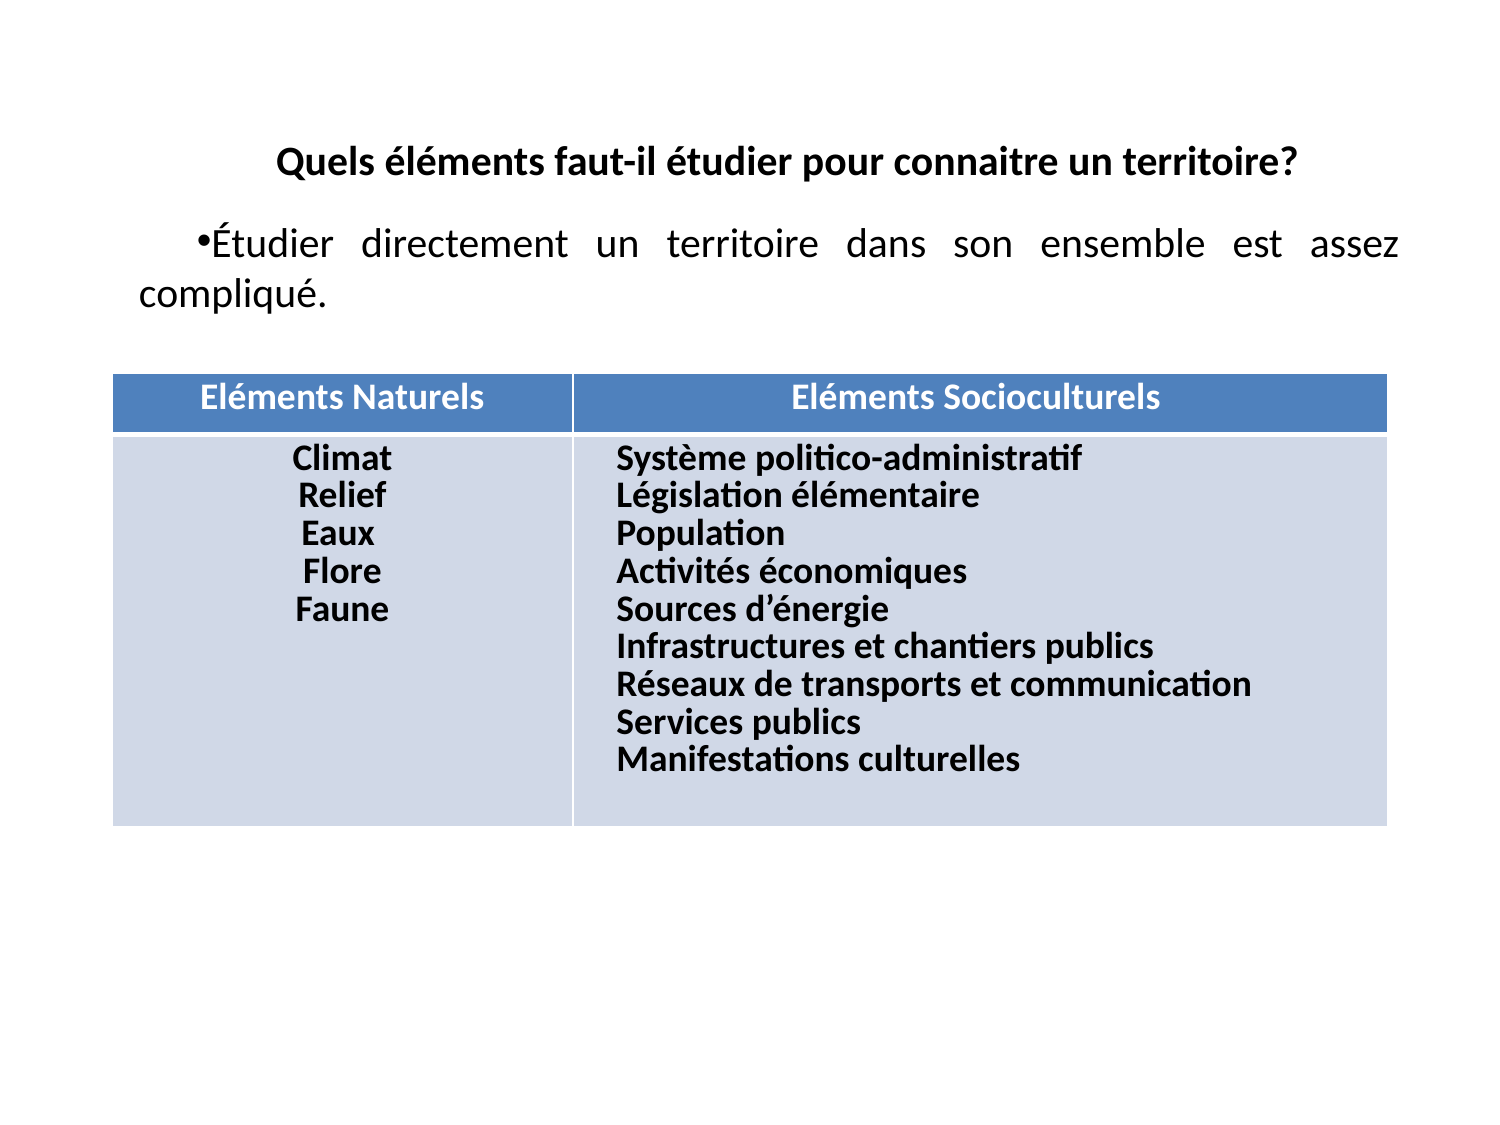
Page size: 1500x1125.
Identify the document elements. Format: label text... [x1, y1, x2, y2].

list Étudier directement un territoire dans son ensemble est assez compliqué. [123, 208, 1415, 951]
table_header Eléments Socioculturels [574, 374, 1387, 432]
table_header Eléments Naturels [113, 374, 572, 432]
table_cell Climat Relief Eaux Flore Faune [113, 437, 572, 826]
title Quels éléments faut-il étudier pour connaitre un territoire? [88, 101, 1439, 216]
table_cell Système politico-administratif Législation élémentaire Population Activités économiques Sources d’énergie Infrastructures et chantiers publics Réseaux de transports et communication Services publics Manifestations culturelles [574, 437, 1387, 826]
